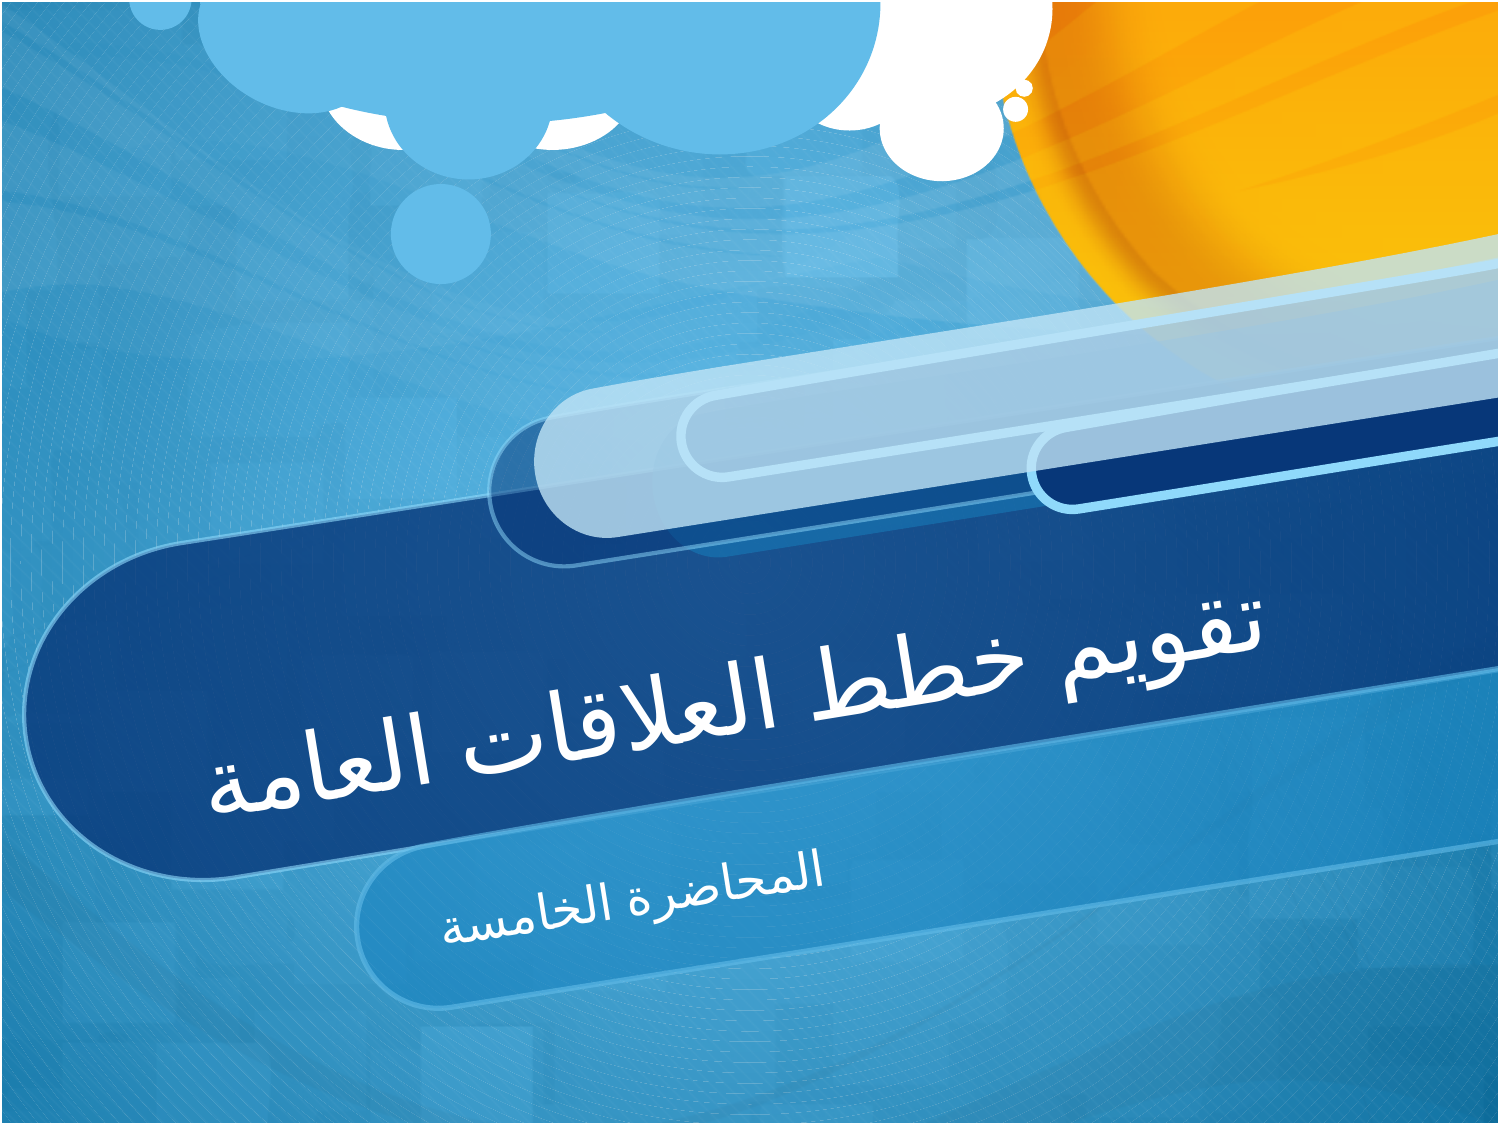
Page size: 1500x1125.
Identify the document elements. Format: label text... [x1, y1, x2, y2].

picture [2, 2, 1498, 1123]
subtitle المحاضرة الخامسة [413, 690, 1474, 1003]
title تقويم خطط العلاقات العامة [154, 387, 1420, 849]
picture [360, 673, 1498, 1005]
